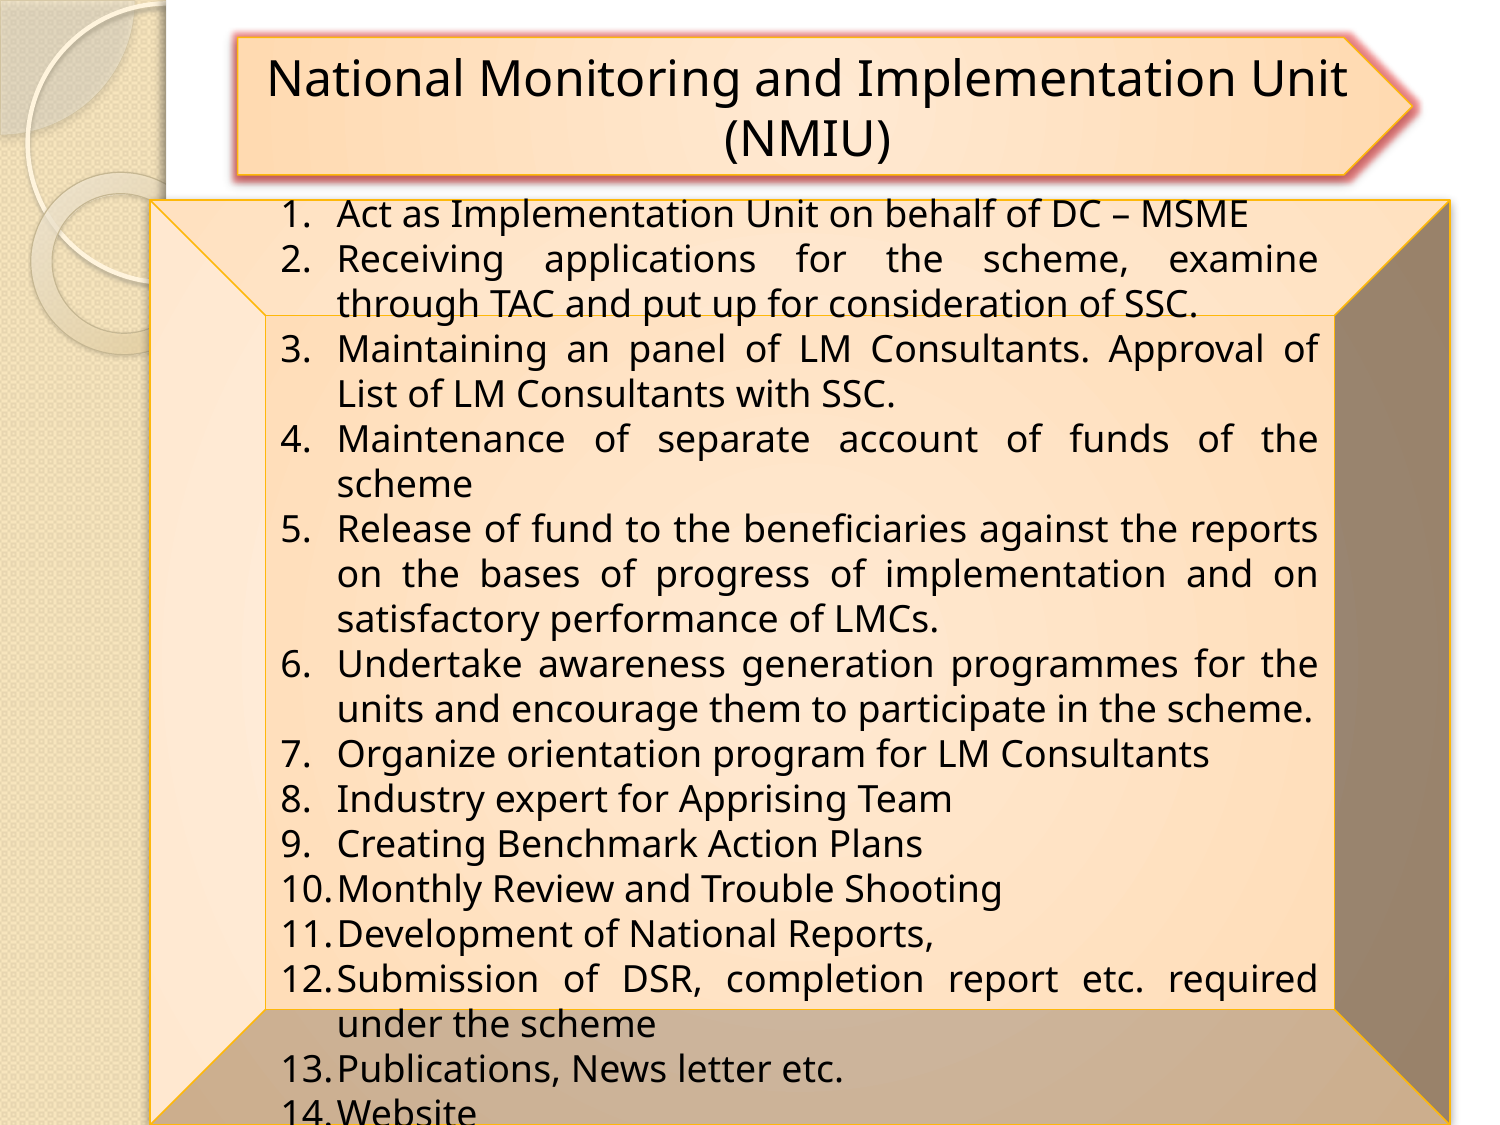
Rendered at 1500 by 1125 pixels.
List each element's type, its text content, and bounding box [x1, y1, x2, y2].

text_box Act as Implementation Unit on behalf of DC – MSME Receiving applications for the scheme, examine through TAC and put up for consideration of SSC. Maintaining an panel of LM Consultants. Approval of List of LM Consultants with SSC. Maintenance of separate account of funds of the scheme Release of fund to the beneficiaries against the reports on the bases of progress of implementation and on satisfactory performance of LMCs. Undertake awareness generation programmes for the units and encourage them to participate in the scheme. Organize orientation program for LM Consultants Industry expert for Apprising Team Creating Benchmark Action Plans Monthly Review and Trouble Shooting Development of National Reports, Submission of DSR, completion report etc. required under the scheme Publications, News letter etc. Website [149, 199, 1451, 1125]
text_box National Monitoring and Implementation Unit (NMIU) [236, 36, 1414, 176]
